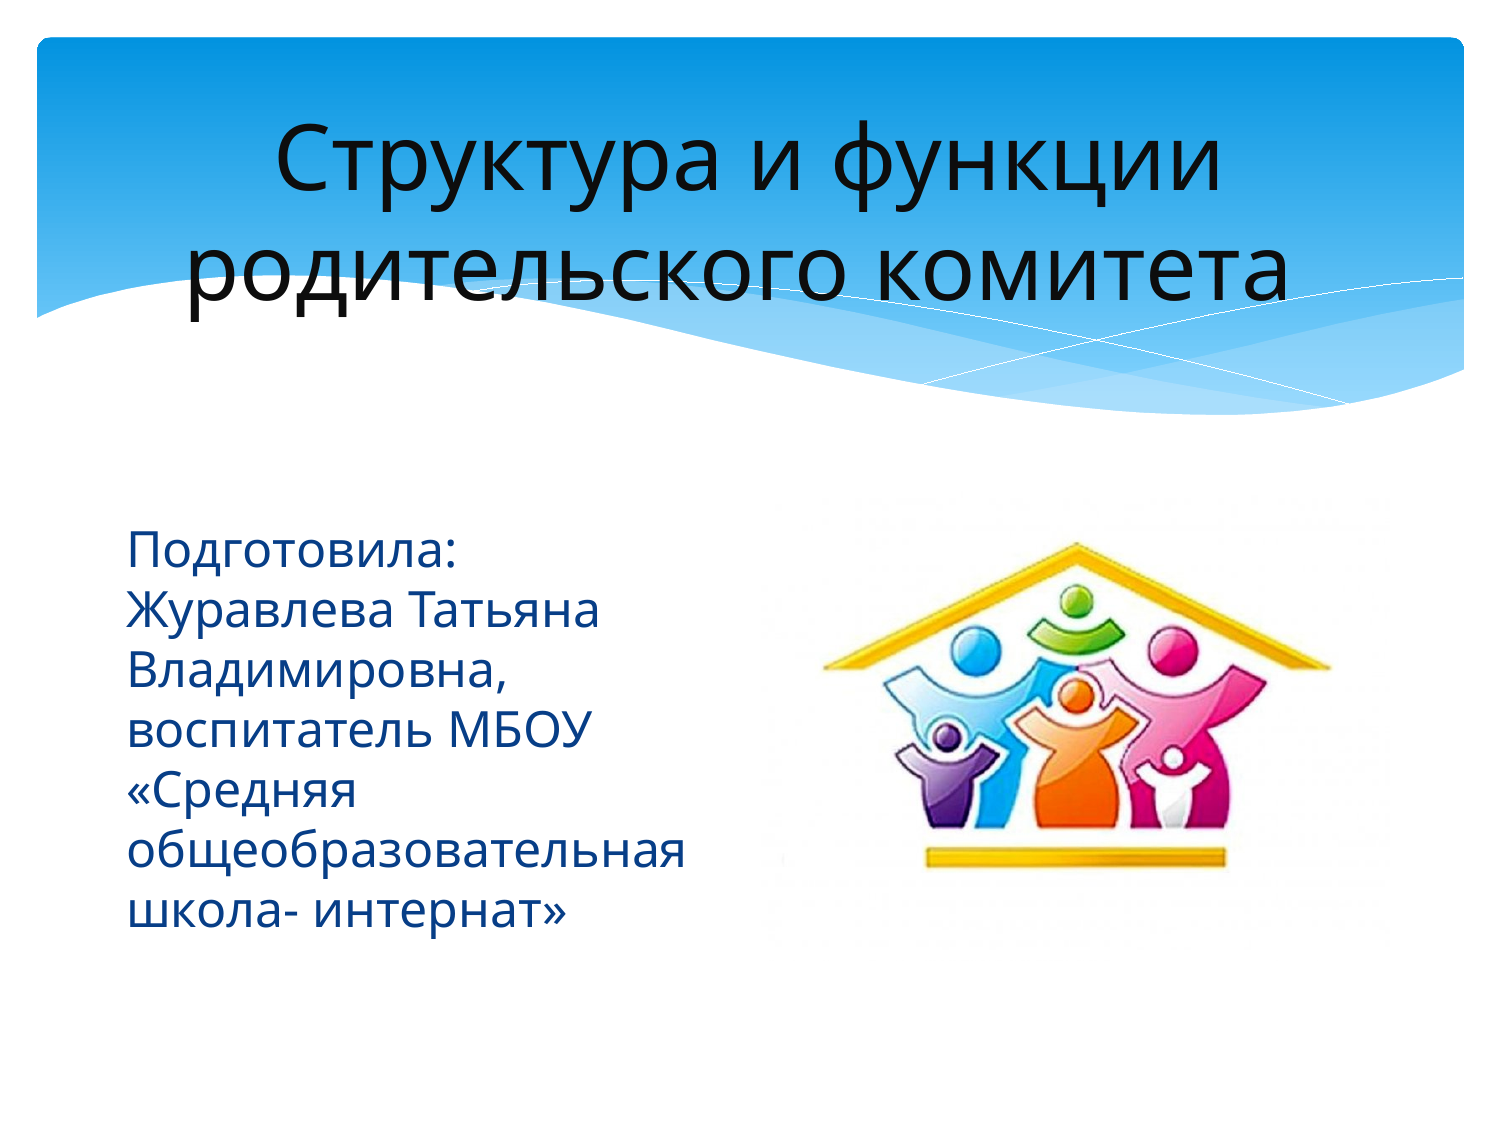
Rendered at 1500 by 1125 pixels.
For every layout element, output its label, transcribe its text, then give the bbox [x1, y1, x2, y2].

list Подготовила: Журавлева Татьяна Владимировна, воспитатель МБОУ «Средняя общеобразовательная школа- интернат» [111, 439, 738, 1005]
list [761, 484, 1390, 961]
title Структура и функции родительского комитета [75, 55, 1425, 362]
